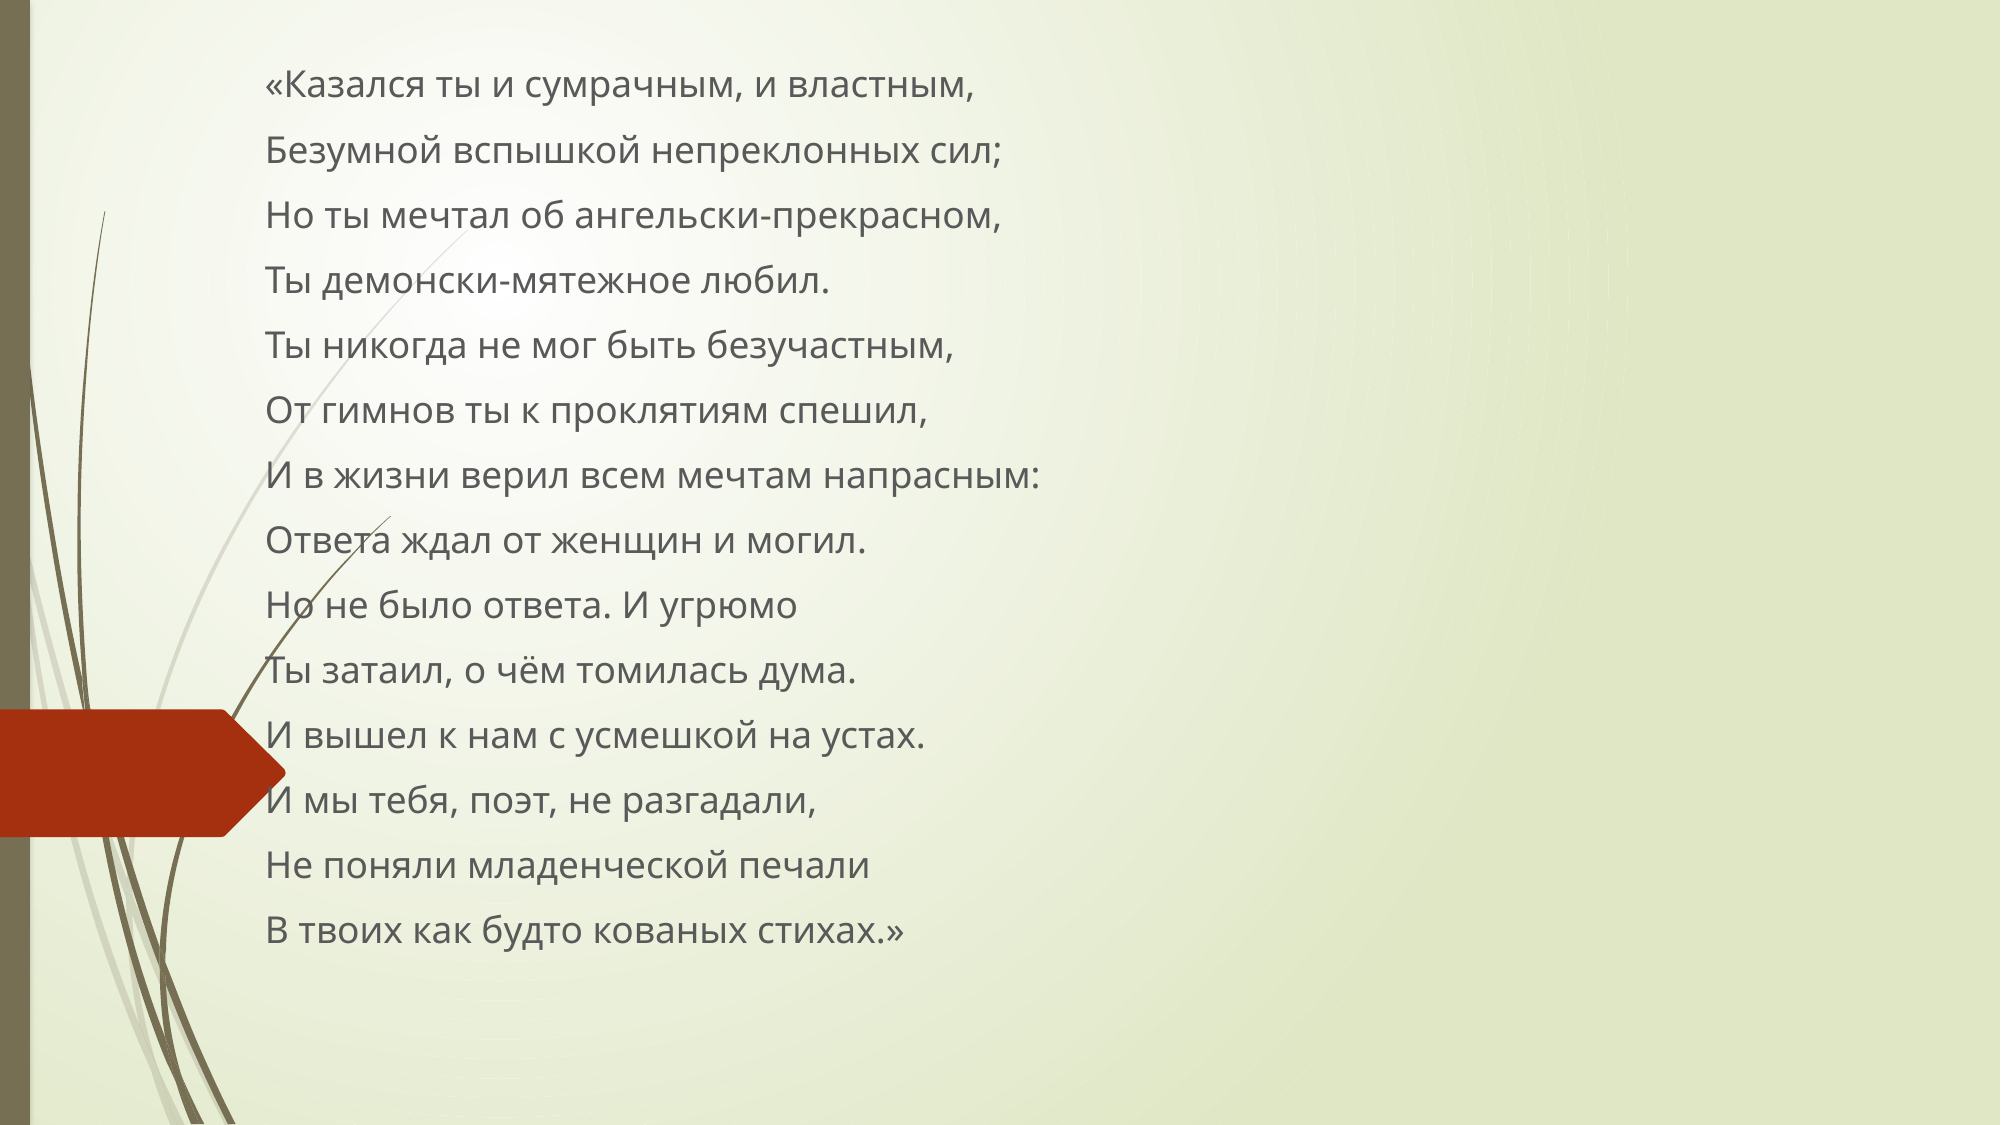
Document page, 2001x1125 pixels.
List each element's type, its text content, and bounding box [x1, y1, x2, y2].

subtitle «Казался ты и сумрачным, и властным, Безумной вспышкой непреклонных сил; Но ты мечтал об ангельски-прекрасном, Ты демонски-мятежное любил. Ты никогда не мог быть безучастным, От гимнов ты к проклятиям спешил, И в жизни верил всем мечтам напрасным: Ответа ждал от женщин и могил. Но не было ответа. И угрюмо Ты затаил, о чём томилась дума. И вышел к нам с усмешкой на устах. И мы тебя, поэт, не разгадали, Не поняли младенческой печали В твоих как будто кованых стихах.» [249, 53, 1750, 961]
